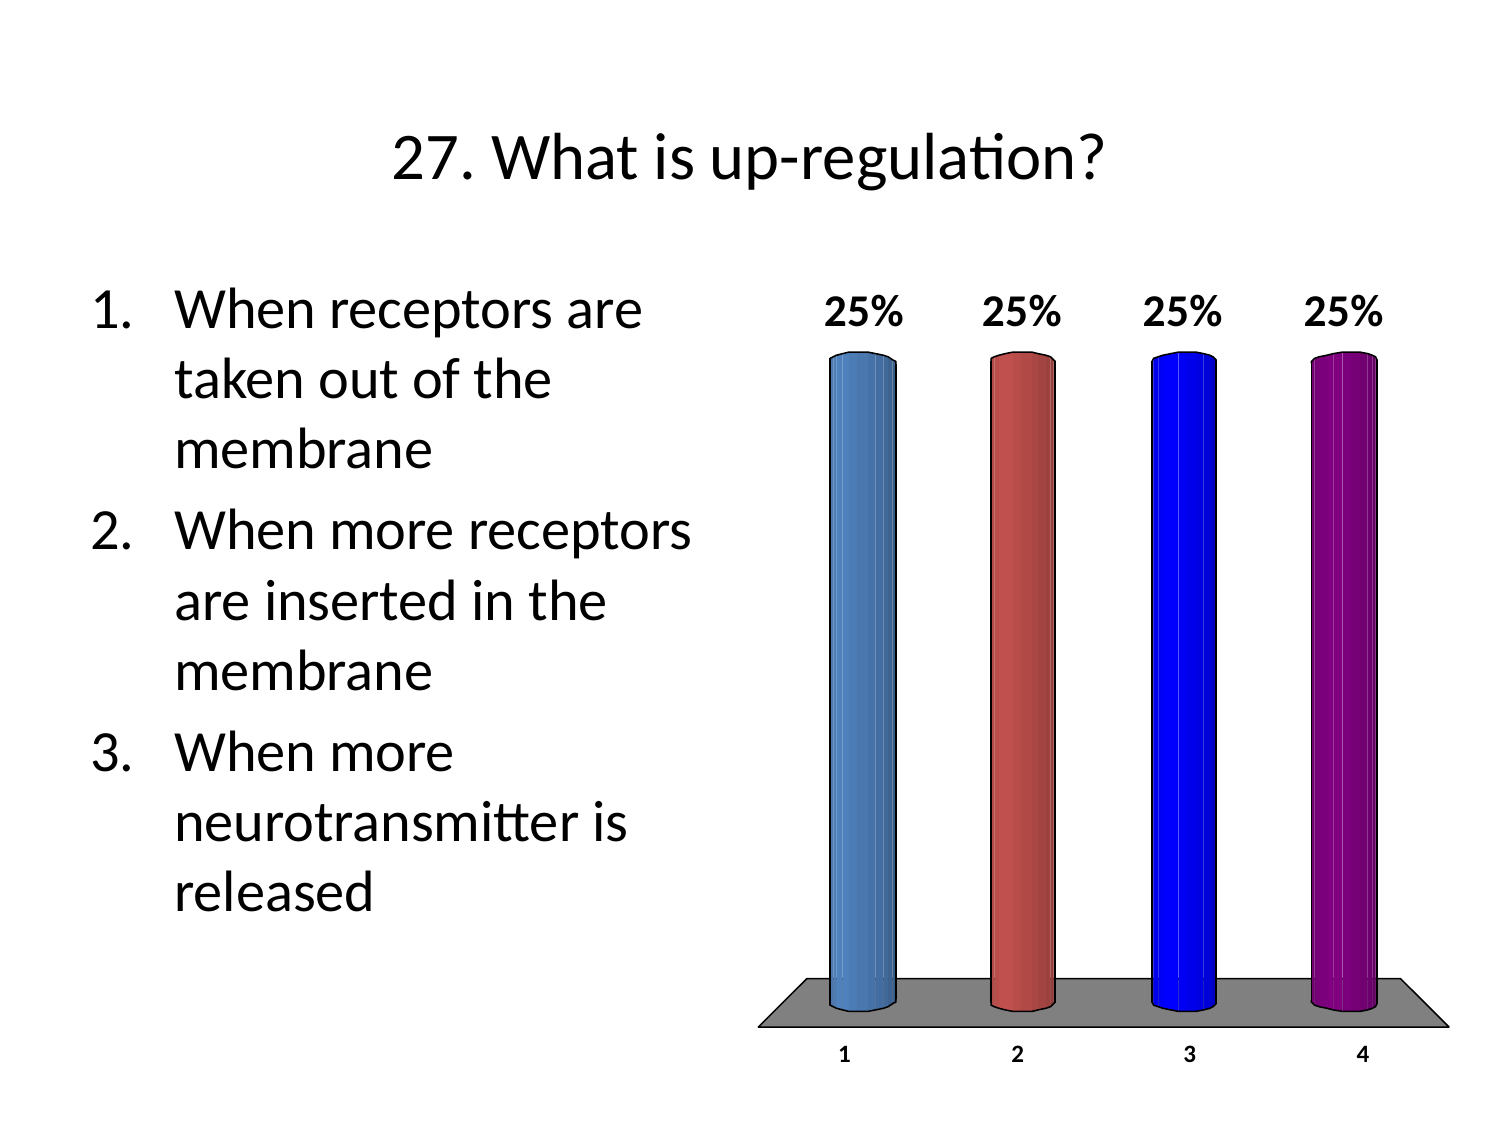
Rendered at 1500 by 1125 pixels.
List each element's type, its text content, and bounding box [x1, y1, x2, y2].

list When receptors are taken out of the membrane When more receptors are inserted in the membrane When more neurotransmitter is released [75, 262, 750, 1005]
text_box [739, 270, 1490, 1115]
title 27. What is up-regulation? [75, 59, 1425, 247]
